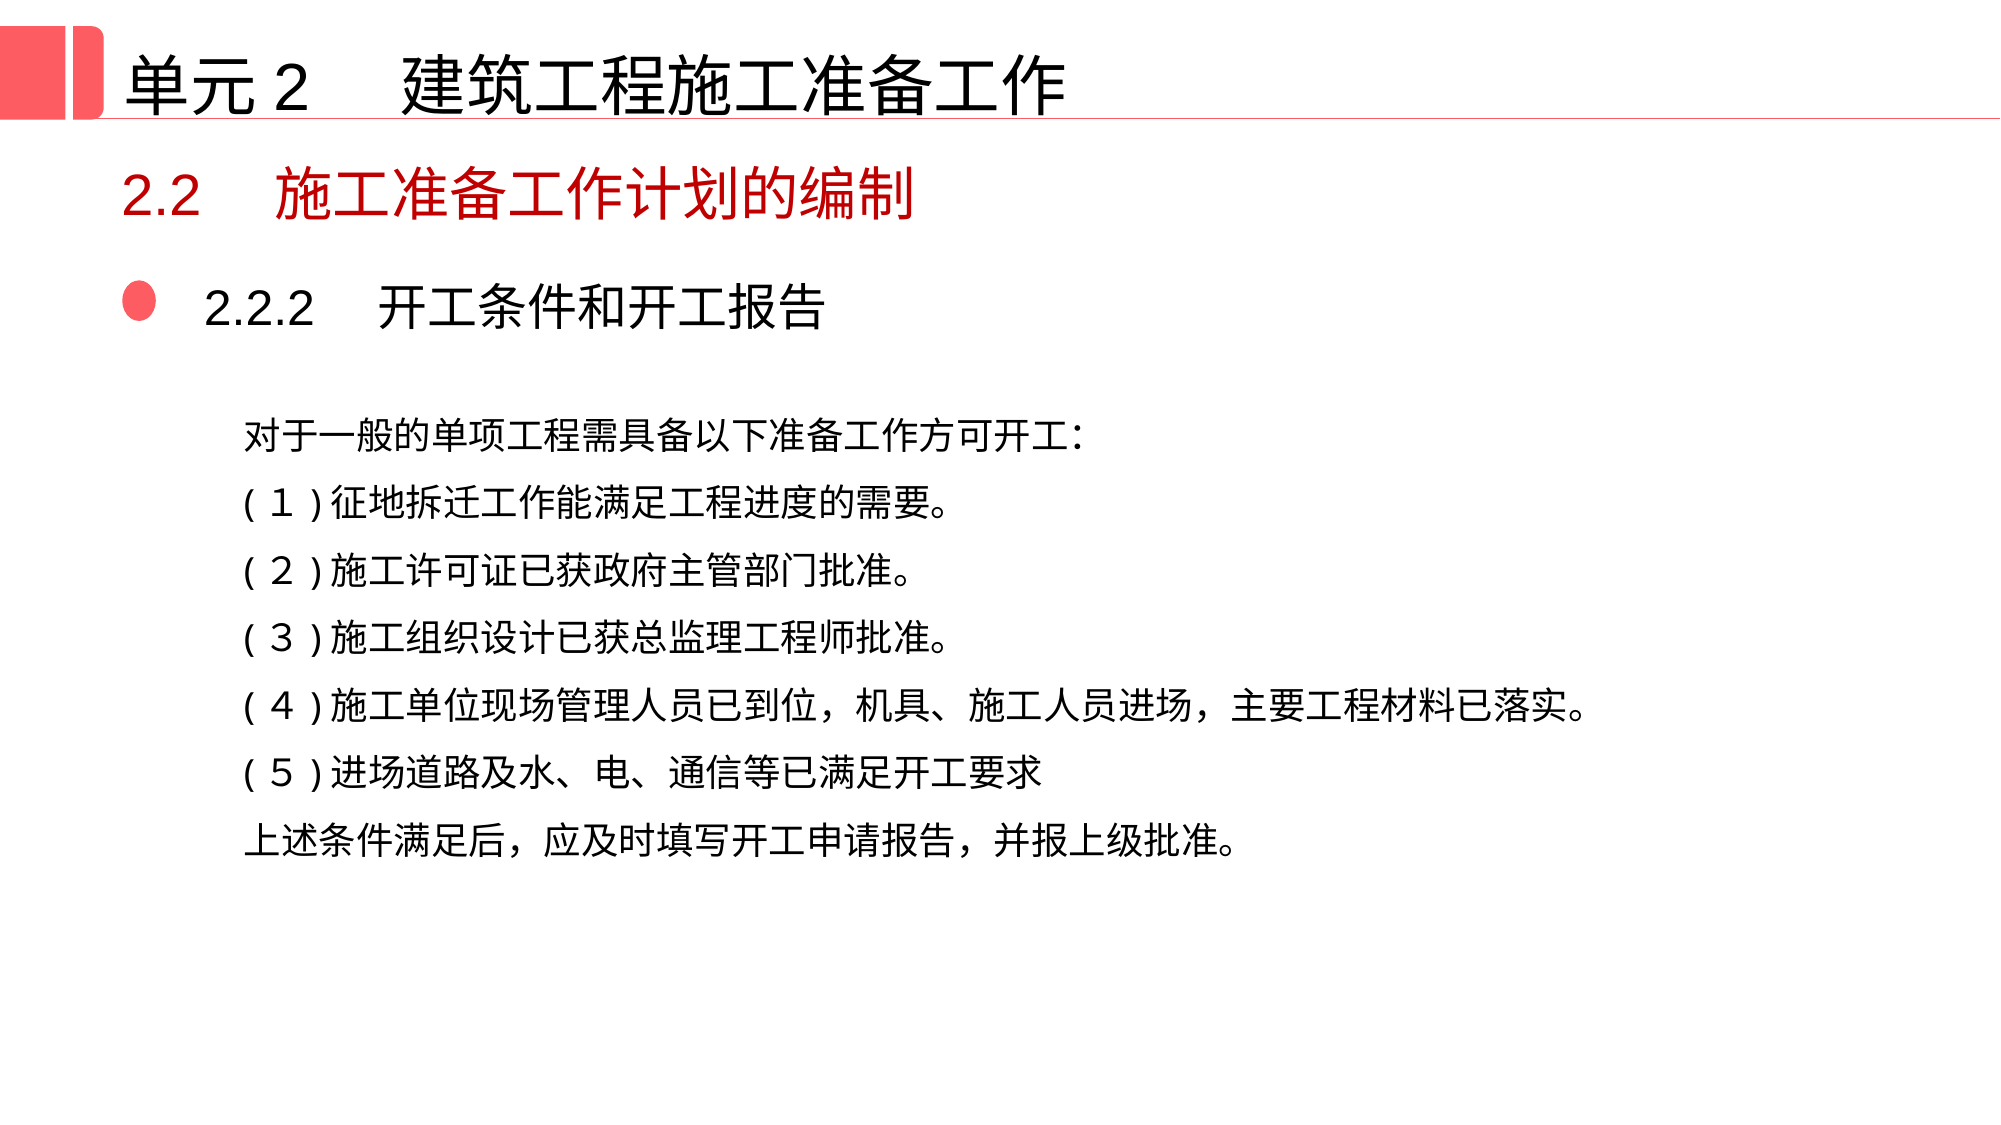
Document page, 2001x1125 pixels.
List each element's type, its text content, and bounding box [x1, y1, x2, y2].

text_box [122, 280, 156, 321]
list 单元2 建筑工程施工准备工作 [108, 12, 1891, 122]
text_box 2.2 施工准备工作计划的编制 [106, 149, 931, 235]
text_box 2.2.2 开工条件和开工报告 [189, 268, 1177, 344]
text_box 对于一般的单项工程需具备以下准备工作方可开工： (１)征地拆迁工作能满足工程进度的需要。 (２)施工许可证已获政府主管部门批准。 (３)施工组织设计已获总监理工程师批准。 (４)施工单位现场管理人员已到位，机具、施工人员进场，主要工程材料已落实。 (５)进场道路及水、电、通信等已满足开工要求 上述条件满足后，应及时填写开工申请报告，并报上级批准。 [154, 381, 1755, 870]
